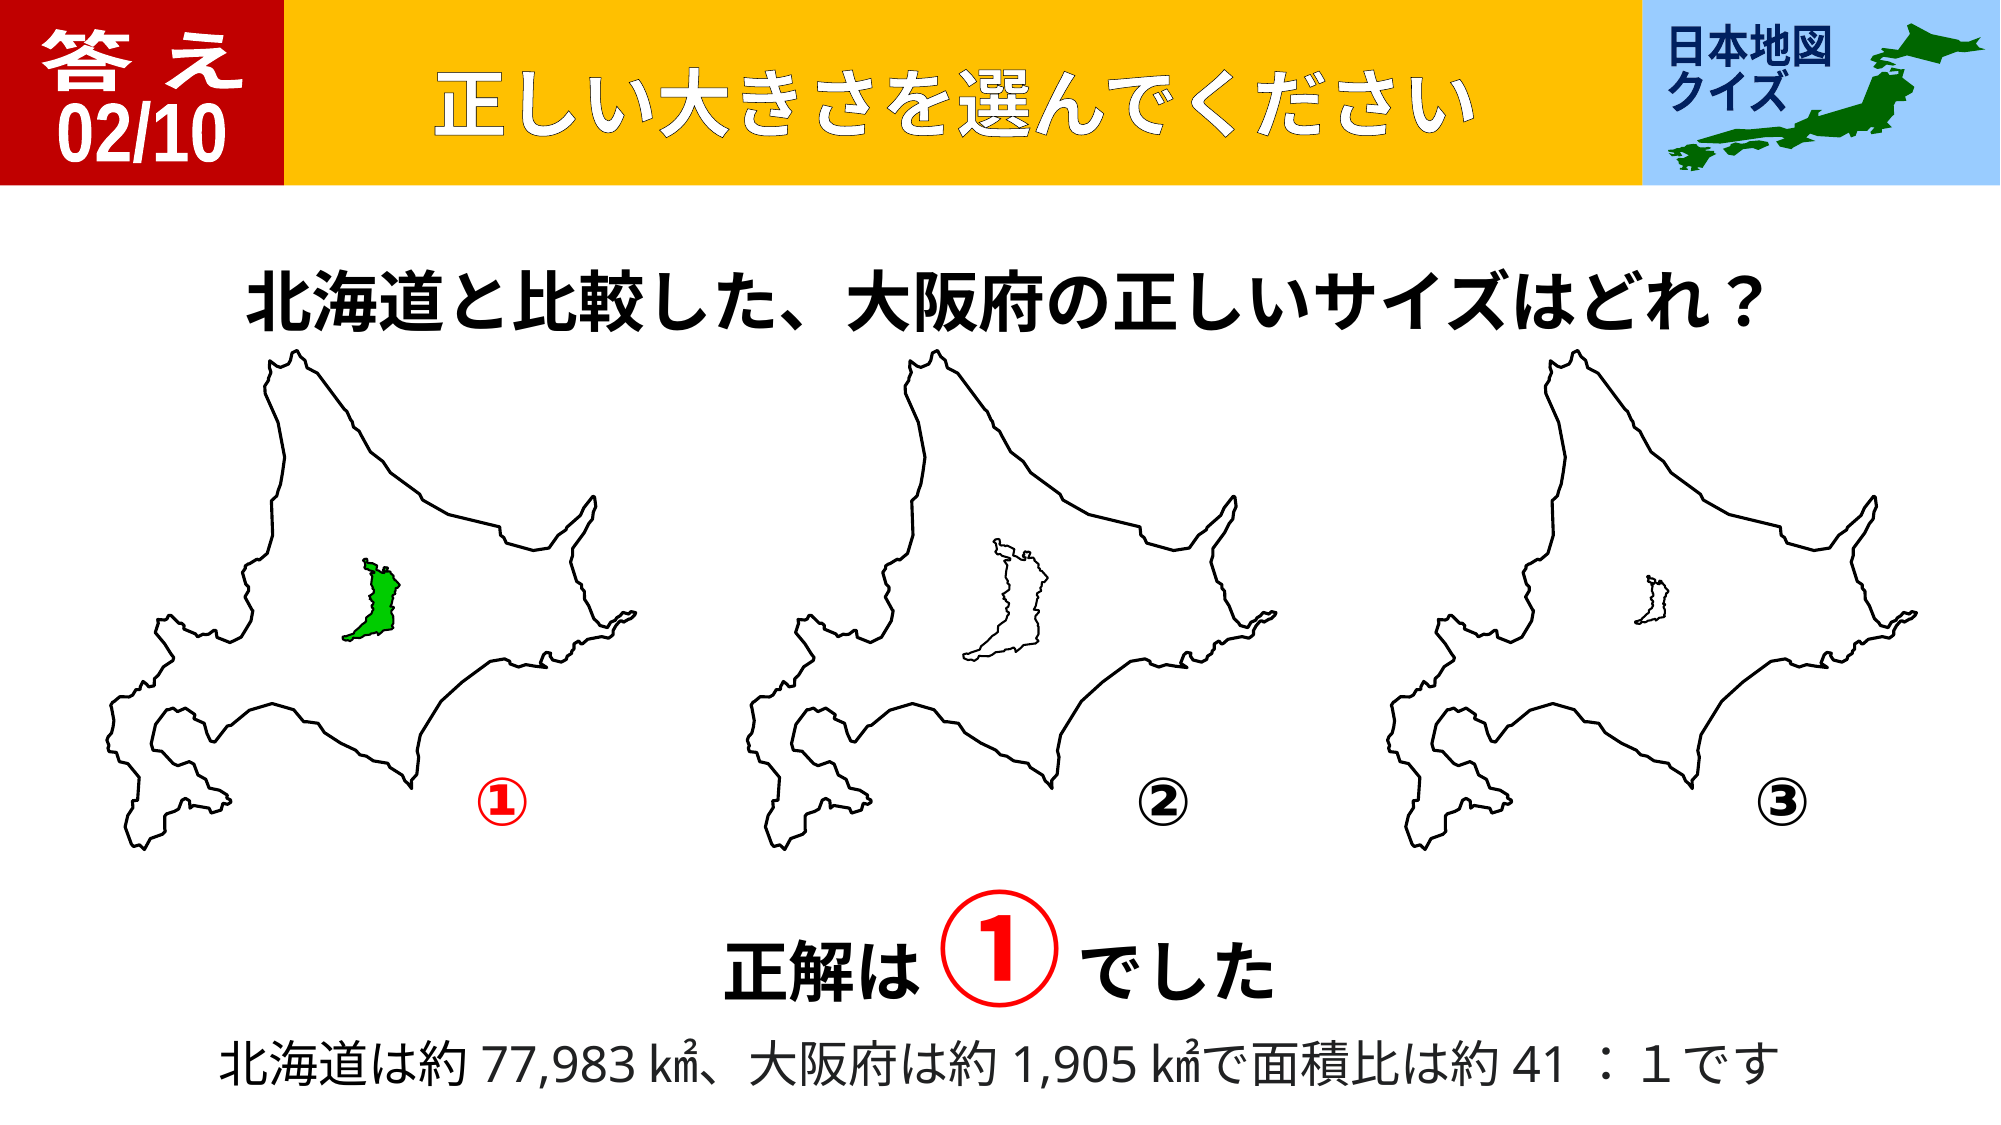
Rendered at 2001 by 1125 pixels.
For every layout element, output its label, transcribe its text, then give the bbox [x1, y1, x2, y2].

text_box [1633, 573, 1671, 626]
text_box [340, 556, 402, 644]
text_box [745, 348, 1278, 852]
text_box 正解は ① でした [707, 864, 1293, 1024]
text_box ② [1120, 751, 1208, 847]
text_box [1385, 348, 1919, 852]
text_box ① [459, 751, 546, 847]
text_box ③ [1739, 751, 1826, 847]
text_box [104, 348, 638, 852]
text_box 北海道は約77,983㎢、大阪府は約1,905㎢で面積比は約41：１です [203, 1024, 1796, 1100]
text_box [961, 536, 1050, 663]
text_box 北海道と比較した、大阪府の正しいサイズはどれ？ [230, 252, 1794, 348]
